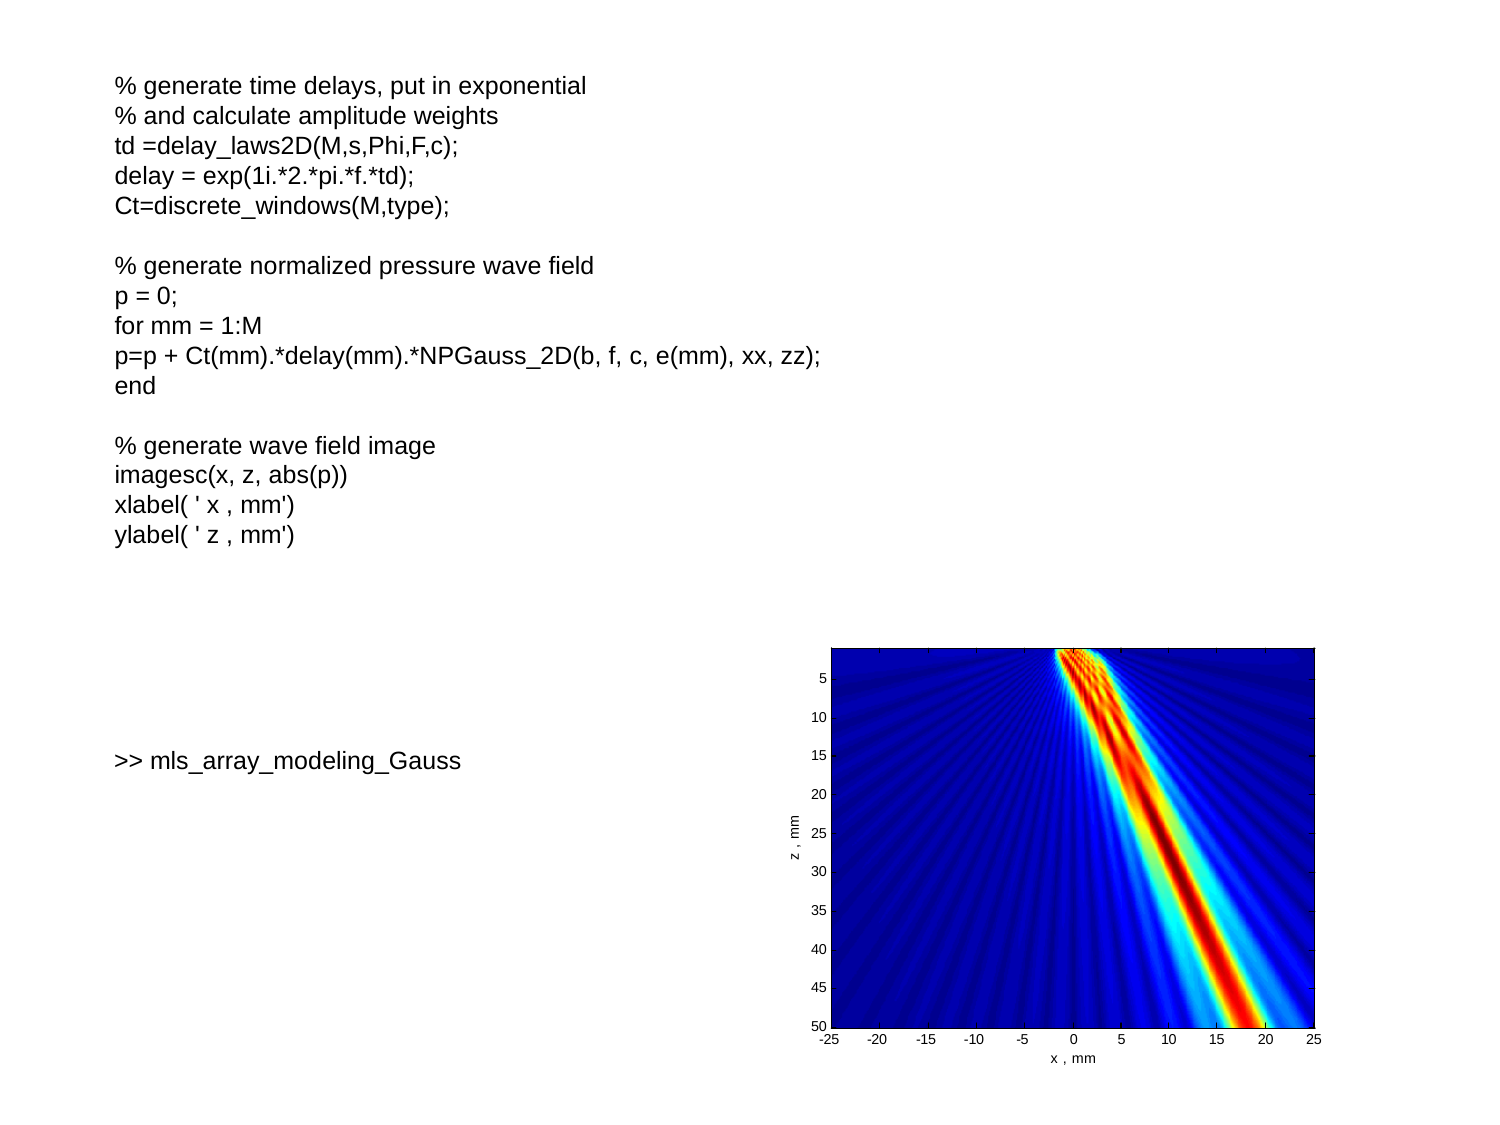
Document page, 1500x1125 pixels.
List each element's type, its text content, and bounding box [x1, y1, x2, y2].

text_box >> mls_array_modeling_Gauss [99, 737, 477, 782]
text_box % generate time delays, put in exponential % and calculate amplitude weights td =delay_laws2D(M,s,Phi,F,c); delay = exp(1i.*2.*pi.*f.*td); Ct=discrete_windows(M,type); % generate normalized pressure wave field p = 0; for mm = 1:M p=p + Ct(mm).*delay(mm).*NPGauss_2D(b, f, c, e(mm), xx, zz); end % generate wave field image imagesc(x, z, abs(p)) xlabel( ' x , mm') ylabel( ' z , mm') [99, 62, 850, 557]
picture [749, 612, 1375, 1080]
